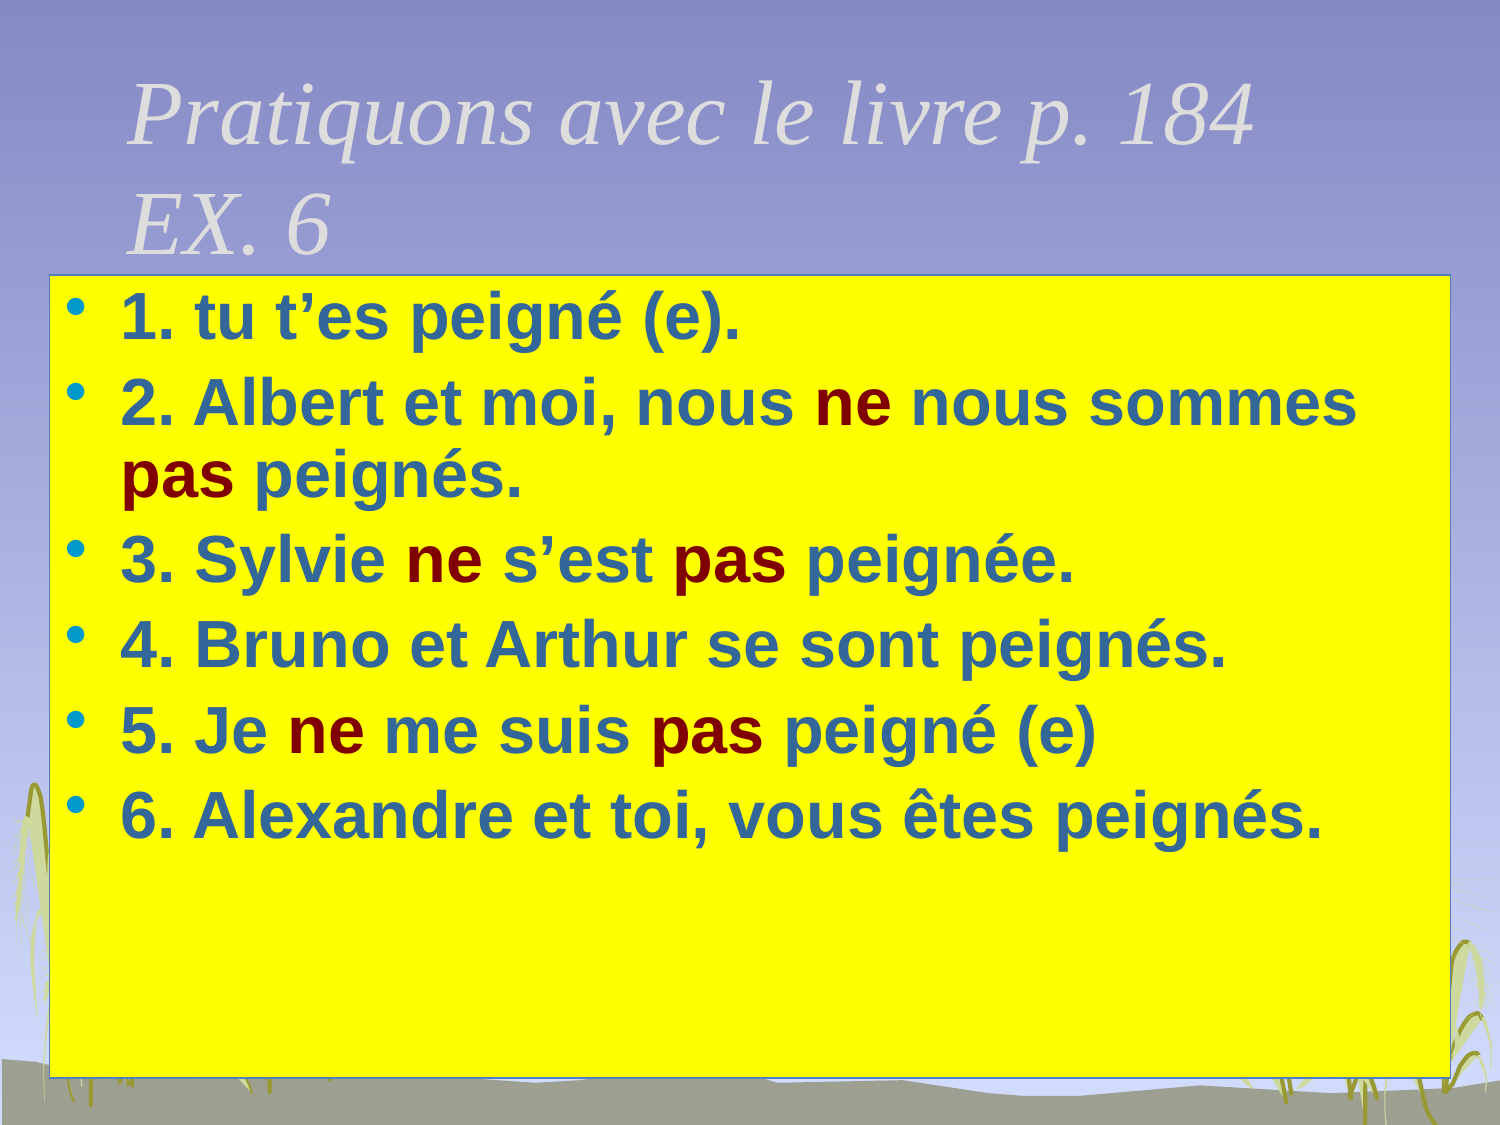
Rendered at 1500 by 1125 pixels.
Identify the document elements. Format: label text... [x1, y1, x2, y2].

title Pratiquons avec le livre p. 184 EX. 6 [112, 68, 1388, 257]
list 1. tu t’es peigné (e). 2. Albert et moi, nous ne nous sommes pas peignés. 3. Sylvie ne s’est pas peignée. 4. Bruno et Arthur se sont peignés. 5. Je ne me suis pas peigné (e) 6. Alexandre et toi, vous êtes peignés. [49, 274, 1451, 1079]
